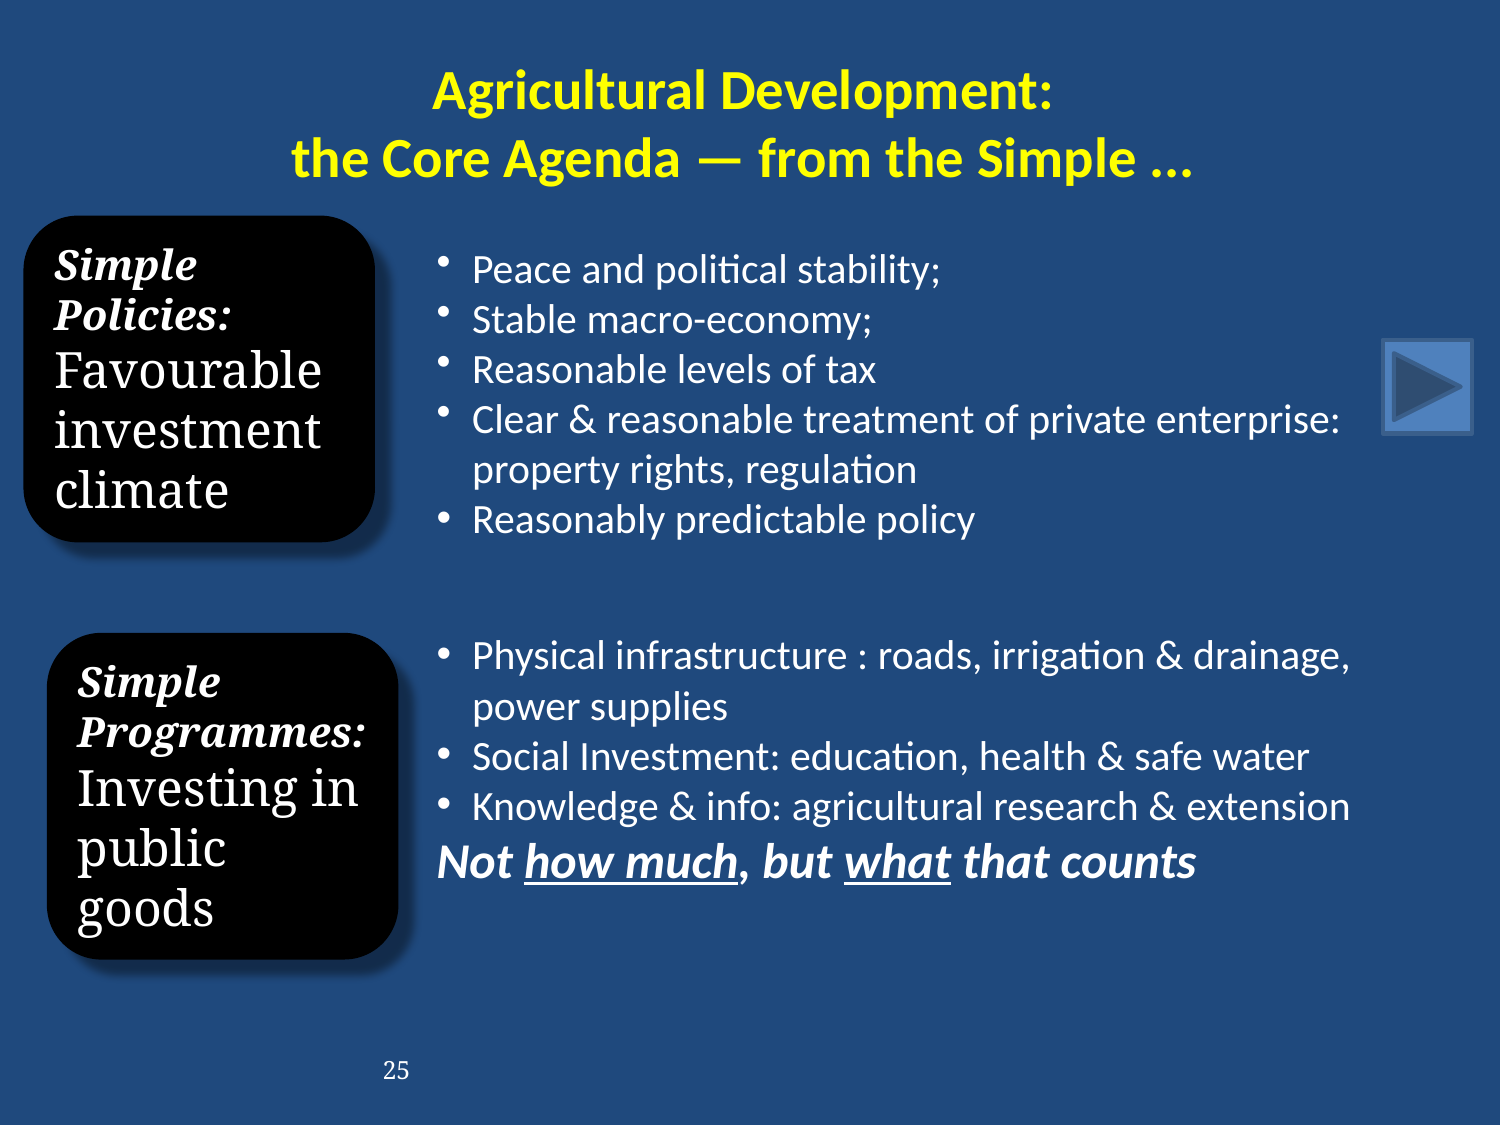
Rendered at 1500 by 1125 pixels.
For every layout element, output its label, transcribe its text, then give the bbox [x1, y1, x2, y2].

text_box Simple Policies: Favourable investment climate [23, 215, 376, 543]
text_box Peace and political stability; Stable macro-economy; Reasonable levels of tax Clear & reasonable treatment of private enterprise: property rights, regulation Reasonably predictable policy [421, 234, 1430, 550]
slide_number 25 [100, 1041, 426, 1102]
text_box [1381, 338, 1474, 436]
text_box Simple Programmes: Investing in public goods [46, 632, 399, 960]
text_box Physical infrastructure : roads, irrigation & drainage, power supplies Social Investment: education, health & safe water Knowledge & info: agricultural research & extension Not how much, but what that counts [421, 621, 1454, 896]
title Agricultural Development: the Core Agenda — from the Simple ... [74, 44, 1426, 197]
